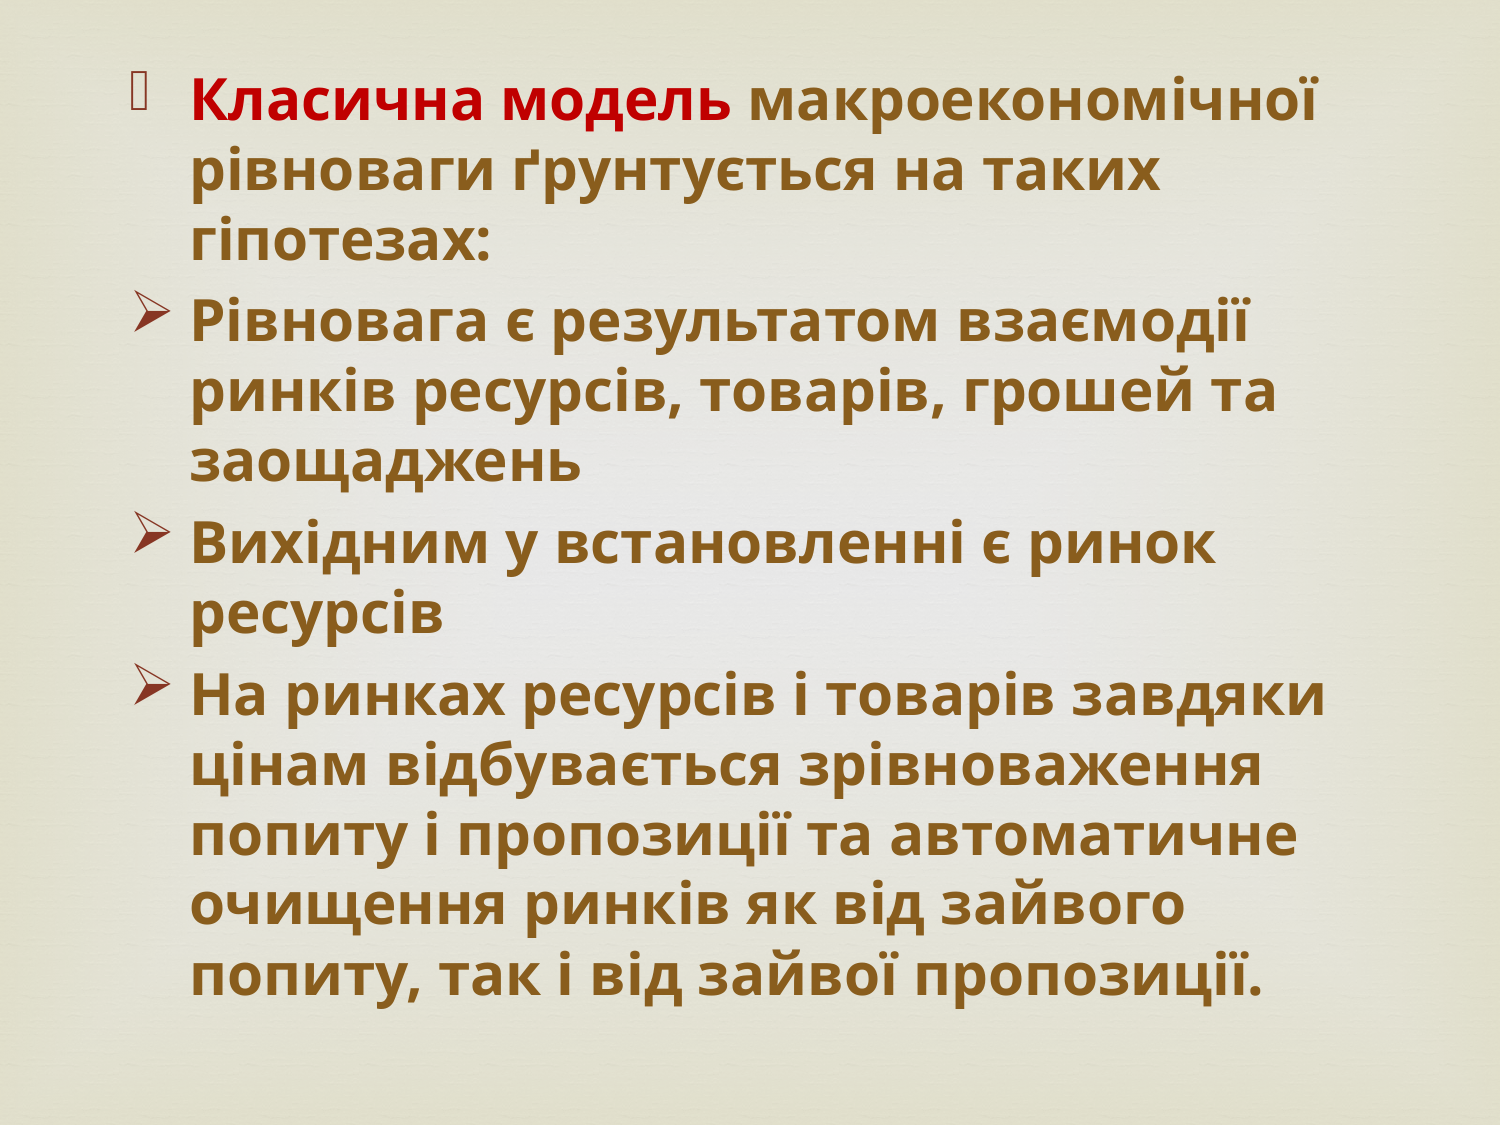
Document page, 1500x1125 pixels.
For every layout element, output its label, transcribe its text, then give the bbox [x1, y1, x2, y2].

text_box Класична модель макроекономічної рівноваги ґрунтується на таких гіпотезах: Рівновага є результатом взаємодії ринків ресурсів, товарів, грошей та заощаджень Вихідним у встановленні є ринок ресурсів На ринках ресурсів і товарів завдяки цінам відбувається зрівноваження попиту і пропозиції та автоматичне очищення ринків як від зайвого попиту, так і від зайвої пропозиції. [114, 54, 1447, 1012]
